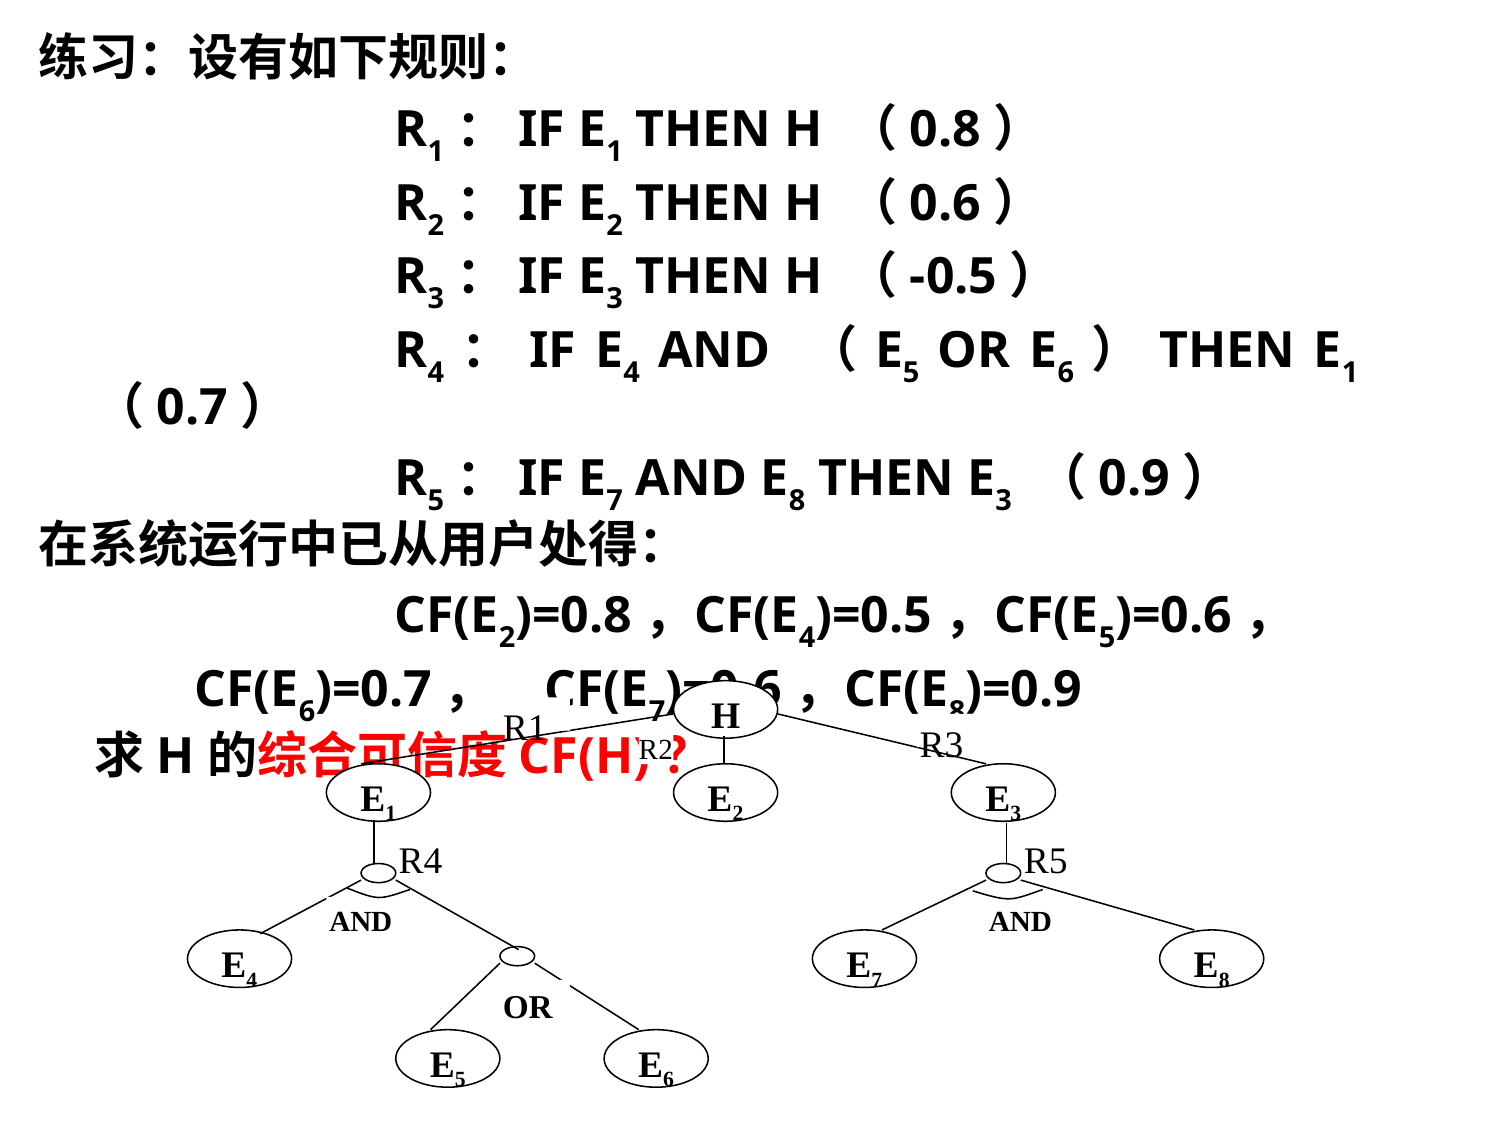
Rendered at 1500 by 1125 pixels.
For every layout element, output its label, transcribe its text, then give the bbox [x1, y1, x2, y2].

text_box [187, 680, 1264, 1088]
list 练习：设有如下规则： R1：IF E1 THEN H （0.8） R2：IF E2 THEN H （0.6） R3：IF E3 THEN H （-0.5） R4：IF E4 AND （E5 OR E6）THEN E1 （0.7） R5：IF E7 AND E8 THEN E3 （0.9） 在系统运行中已从用户处得： CF(E2)=0.8， CF(E4)=0.5， CF(E5)=0.6， CF(E6)=0.7， CF(E7)=0.6， CF(E8)=0.9 求H的综合可信度CF(H)？ [23, 24, 1374, 768]
